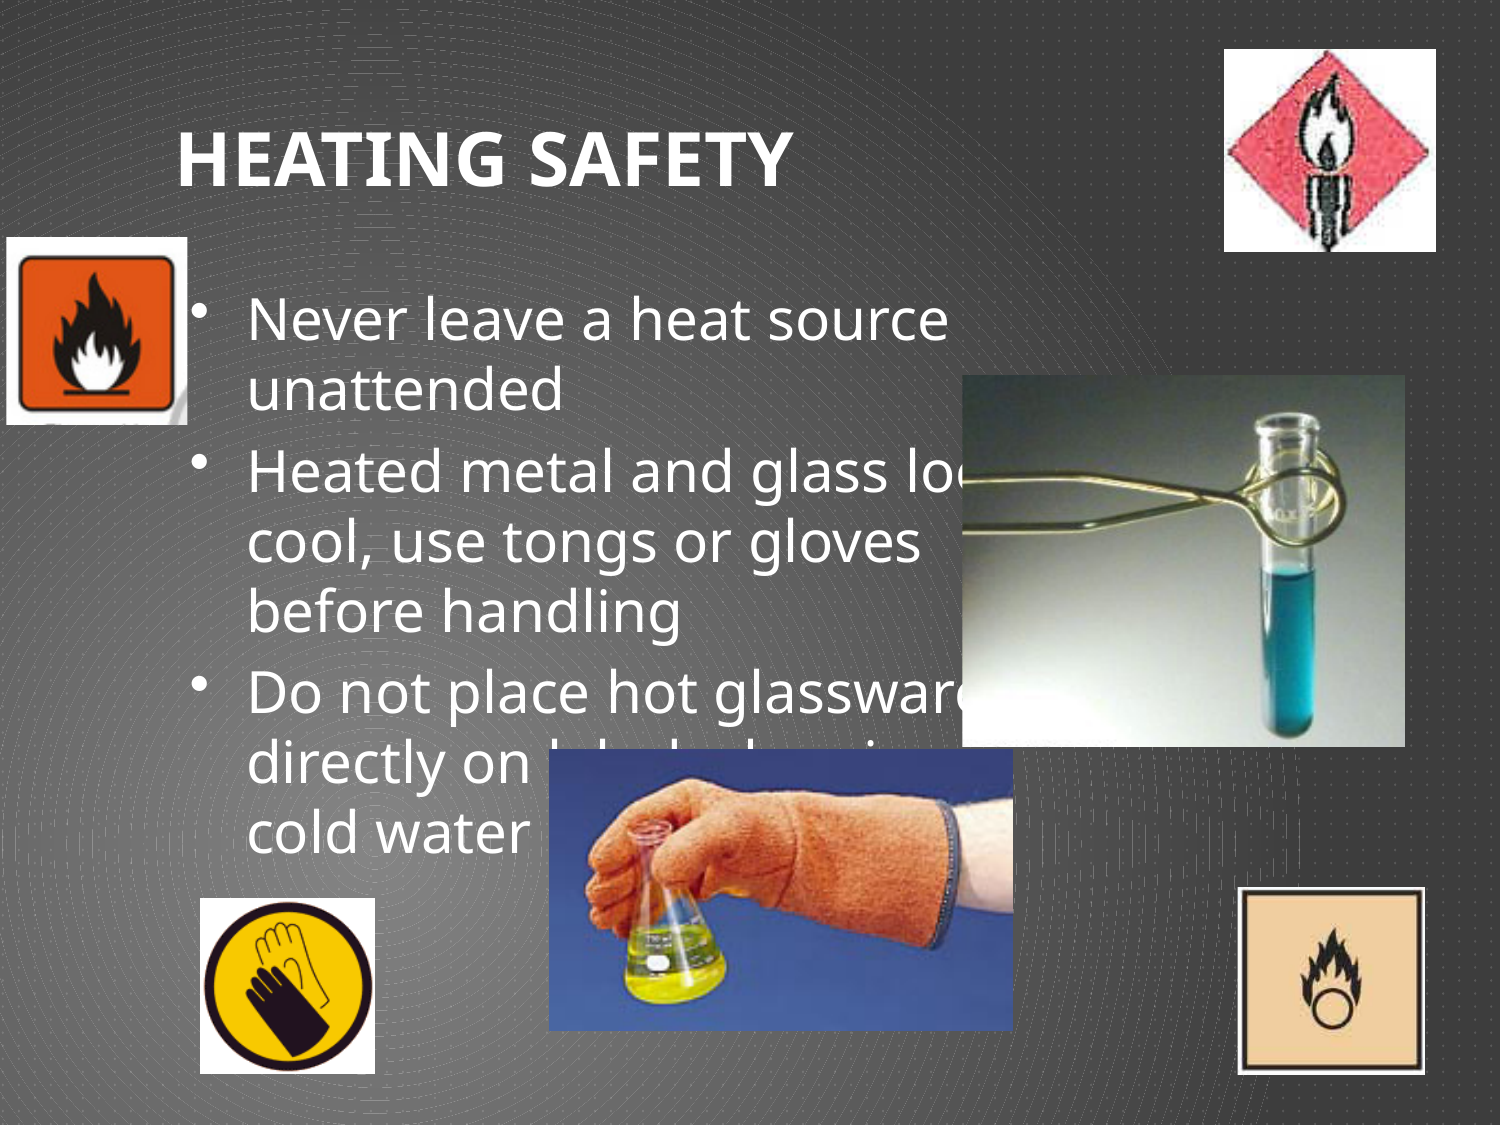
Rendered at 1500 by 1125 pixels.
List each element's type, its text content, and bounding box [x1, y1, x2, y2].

picture [199, 898, 376, 1074]
picture [6, 237, 188, 426]
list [962, 374, 1406, 747]
picture [1224, 49, 1437, 253]
picture [1237, 887, 1426, 1076]
picture [549, 749, 1013, 1031]
text_box Never leave a heat source unattended Heated metal and glass looks cool, use tongs or gloves before handling Do not place hot glassware directly on lab desk or in cold water [174, 274, 1163, 575]
title Heating Safety [174, 62, 1218, 250]
